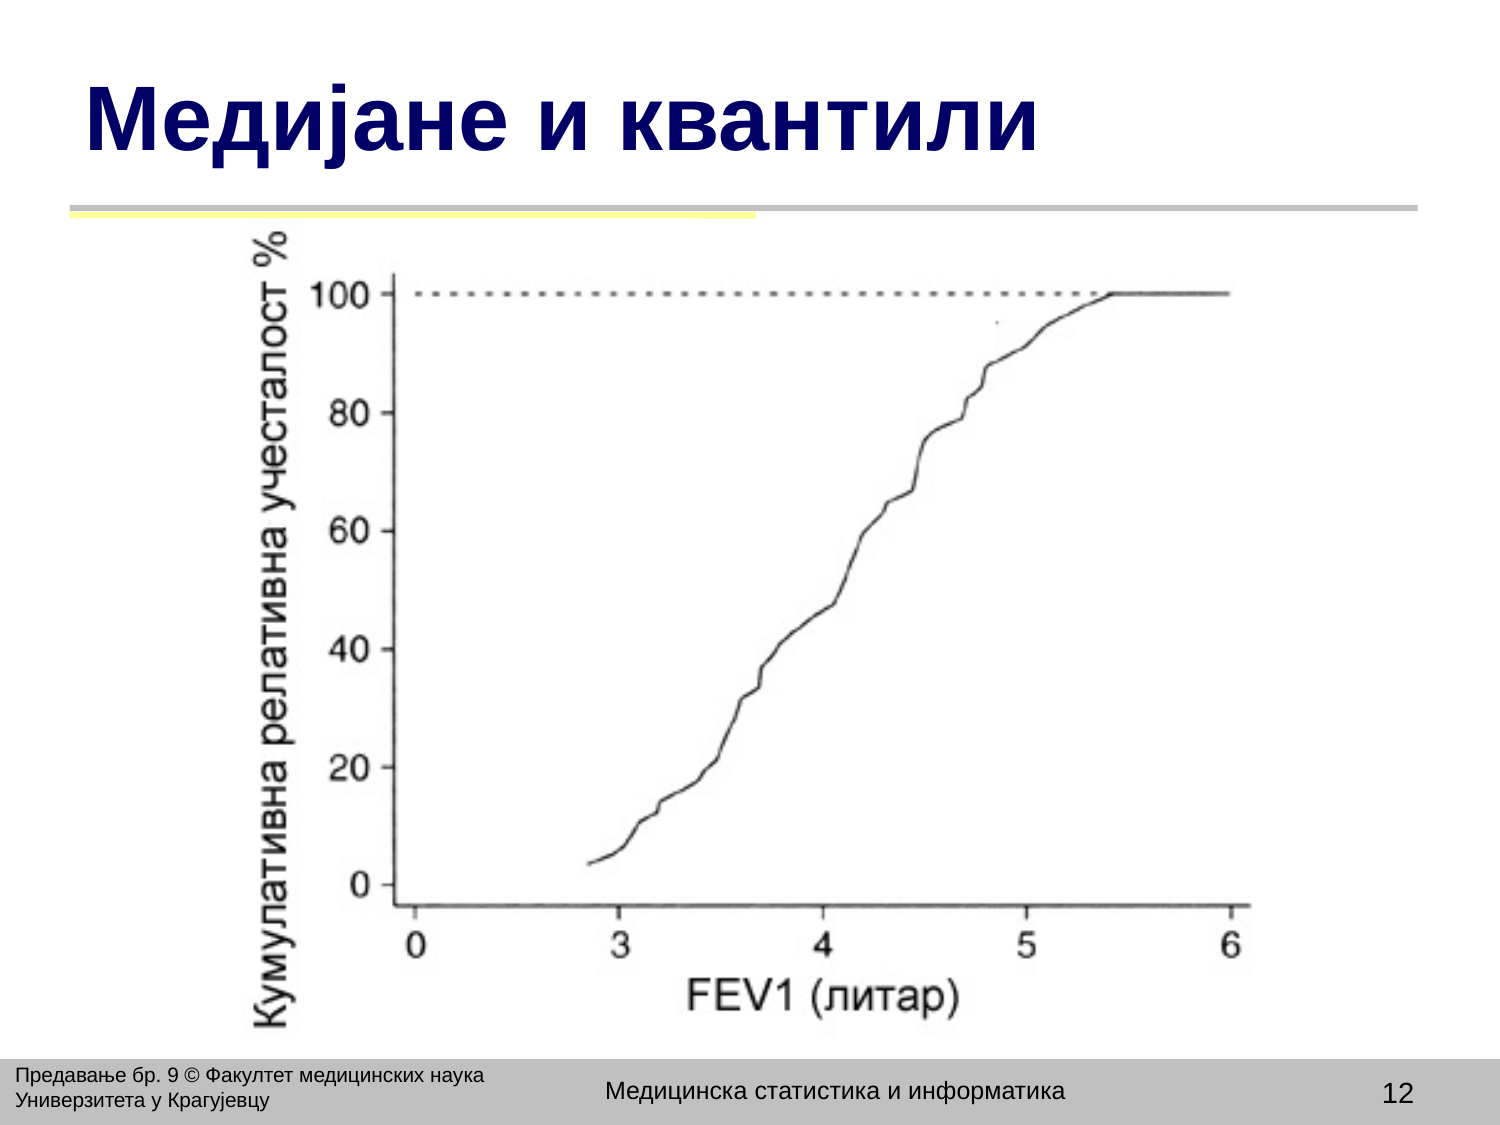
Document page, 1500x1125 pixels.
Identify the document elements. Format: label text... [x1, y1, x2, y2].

slide_number 12 [1164, 1066, 1430, 1125]
title Медијане и квантили [69, 19, 1426, 208]
footer Медицинска статистика и информатика [512, 1066, 1160, 1125]
slide_number Предавање бр. 9 © Факултет медицинских наука Универзитета у Крагујевцу [0, 1053, 611, 1108]
picture [242, 220, 1267, 1041]
